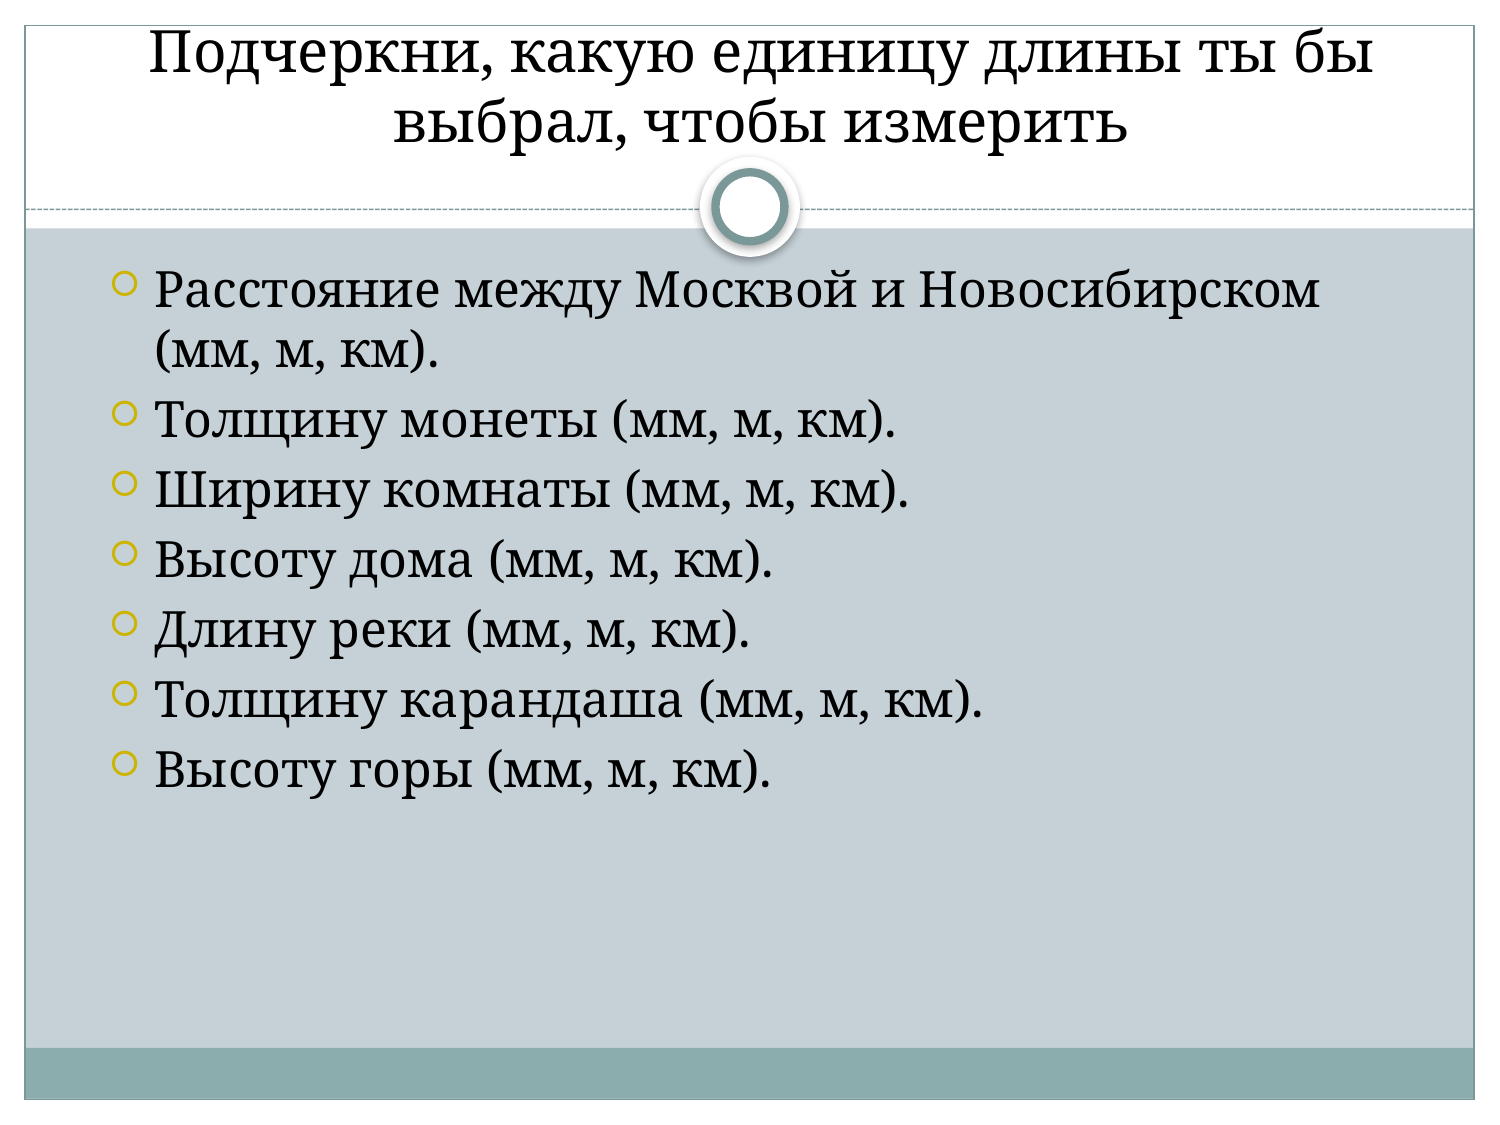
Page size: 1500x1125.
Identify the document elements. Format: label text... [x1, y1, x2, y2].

title Подчеркни, какую единицу длины ты бы выбрал, чтобы измерить [64, 42, 1459, 162]
list Расстояние между Москвой и Новосибирском (мм, м, км). Толщину монеты (мм, м, км). Ширину комнаты (мм, м, км). Высоту дома (мм, м, км). Длину реки (мм, м, км). Толщину карандаша (мм, м, км). Высоту горы (мм, м, км). [49, 250, 1445, 1001]
